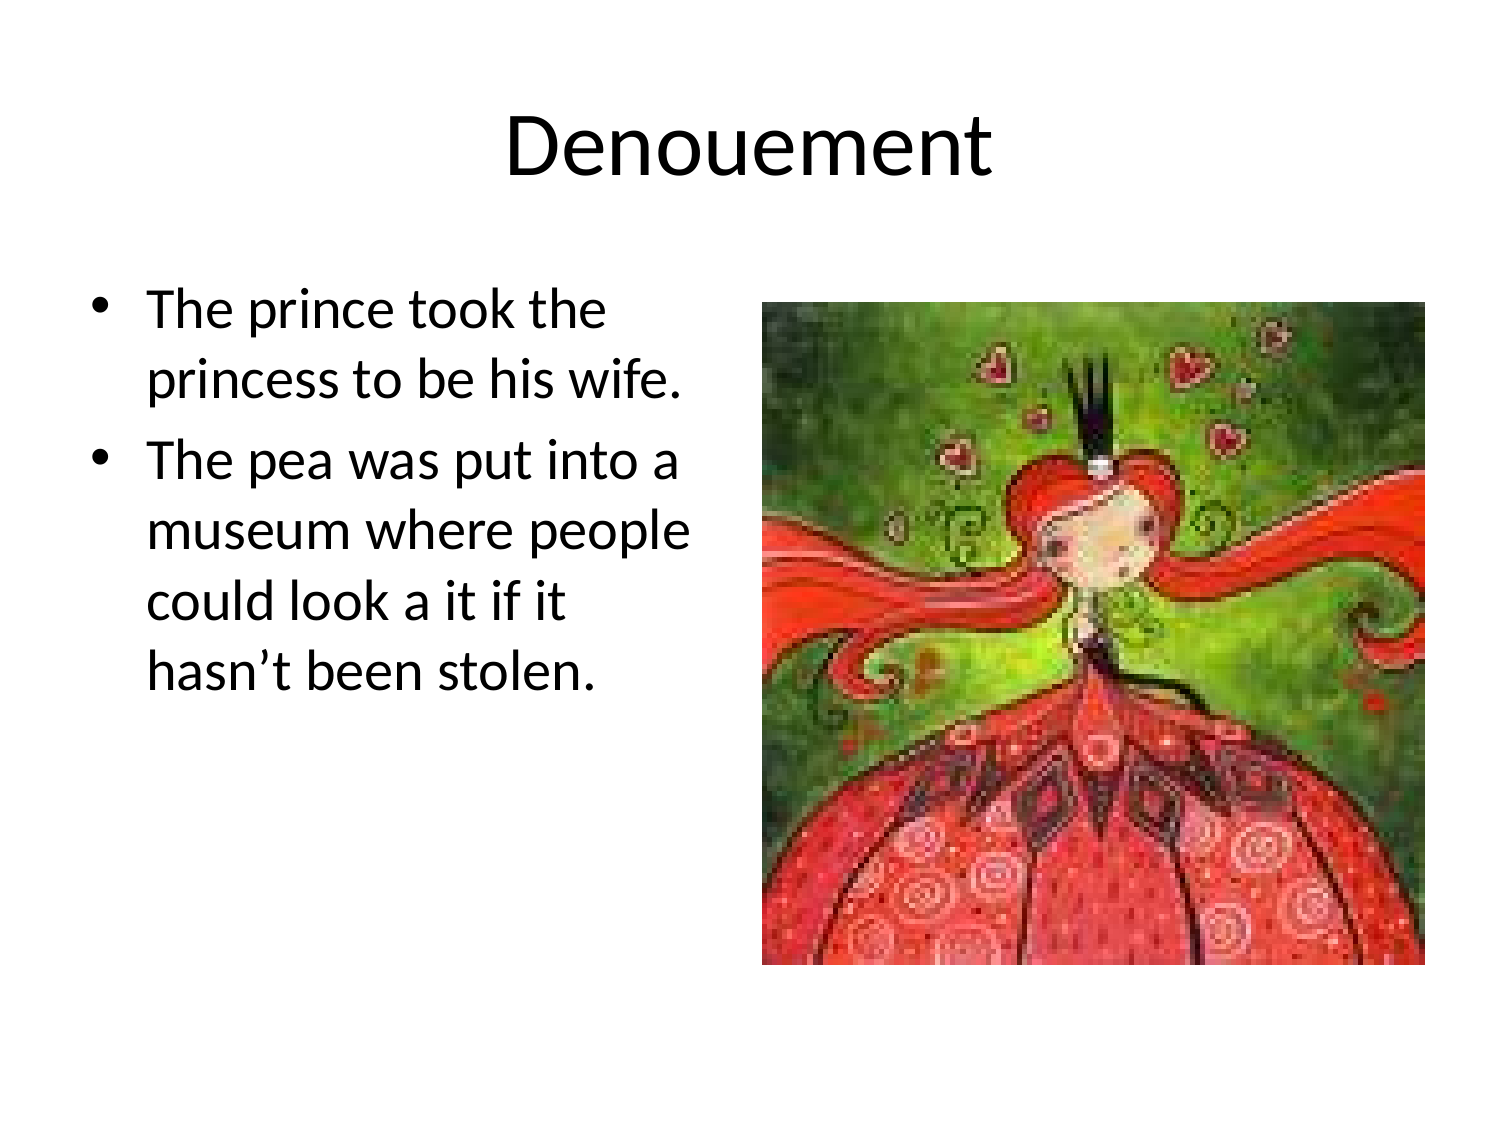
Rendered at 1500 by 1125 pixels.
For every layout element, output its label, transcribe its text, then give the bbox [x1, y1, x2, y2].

list The prince took the princess to be his wife. The pea was put into a museum where people could look a it if it hasn’t been stolen. [75, 262, 738, 1005]
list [762, 262, 1426, 1006]
title Denouement [75, 45, 1425, 233]
